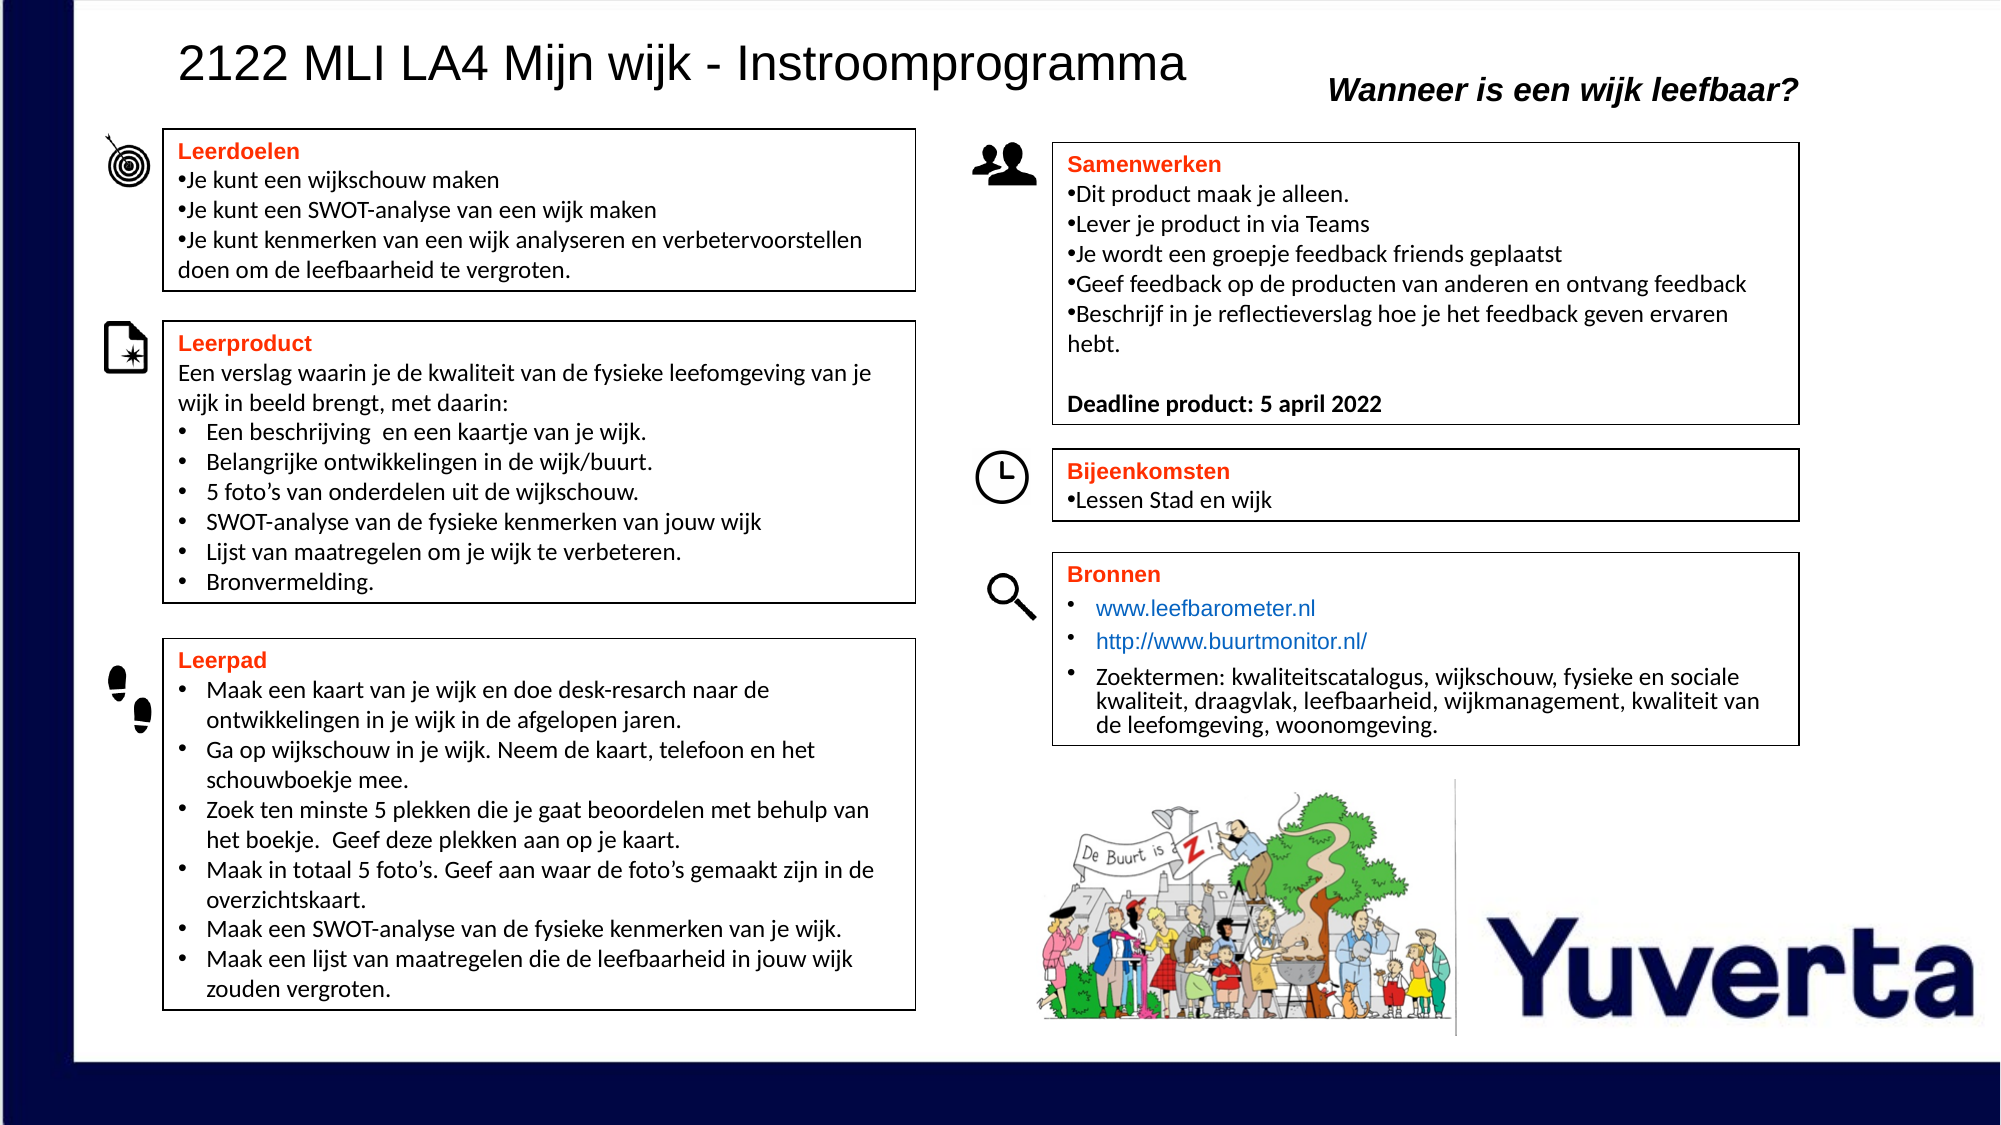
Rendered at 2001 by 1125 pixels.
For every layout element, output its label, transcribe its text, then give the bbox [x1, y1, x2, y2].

text_box Bronnen www.leefbarometer.nl http://www.buurtmonitor.nl/ Zoektermen: kwaliteitscatalogus, wijkschouw, fysieke en sociale kwaliteit, draagvlak, leefbaarheid, wijkmanagement, kwaliteit van de leefomgeving, woonomgeving. [1052, 552, 1800, 746]
text_box Bijeenkomsten Lessen Stad en wijk [1052, 449, 1800, 522]
text_box Leerpad Maak een kaart van je wijk en doe desk-resarch naar de ontwikkelingen in je wijk in de afgelopen jaren. Ga op wijkschouw in je wijk. Neem de kaart, telefoon en het schouwboekje mee. Zoek ten minste 5 plekken die je gaat beoordelen met behulp van het boekje. Geef deze plekken aan op je kaart. Maak in totaal 5 foto’s. Geef aan waar de foto’s gemaakt zijn in de overzichtskaart. Maak een SWOT-analyse van de fysieke kenmerken van je wijk. Maak een lijst van maatregelen die de leefbaarheid in jouw wijk zouden vergroten. [163, 638, 916, 1011]
text_box Leerdoelen Je kunt een wijkschouw maken Je kunt een SWOT-analyse van een wijk maken Je kunt kenmerken van een wijk analyseren en verbetervoorstellen doen om de leefbaarheid te vergroten. [163, 128, 916, 291]
picture [0, 0, 2001, 1125]
text_box Leerproduct Een verslag waarin je de kwaliteit van de fysieke leefomgeving van je wijk in beeld brengt, met daarin: Een beschrijving en een kaartje van je wijk. Belangrijke ontwikkelingen in de wijk/buurt. 5 foto’s van onderdelen uit de wijkschouw. SWOT-analyse van de fysieke kenmerken van jouw wijk Lijst van maatregelen om je wijk te verbeteren. Bronvermelding. [163, 321, 916, 604]
text_box 2122 MLI LA4 Mijn wijk - Instroomprogramma [163, 22, 1459, 98]
text_box Wanneer is een wijk leefbaar? [1312, 60, 1987, 116]
text_box Samenwerken Dit product maak je alleen. Lever je product in via Teams Je wordt een groepje feedback friends geplaatst Geef feedback op de producten van anderen en ontvang feedback Beschrijf in je reflectieverslag hoe je het feedback geven ervaren hebt. Deadline product: 5 april 2022 [1052, 142, 1800, 425]
